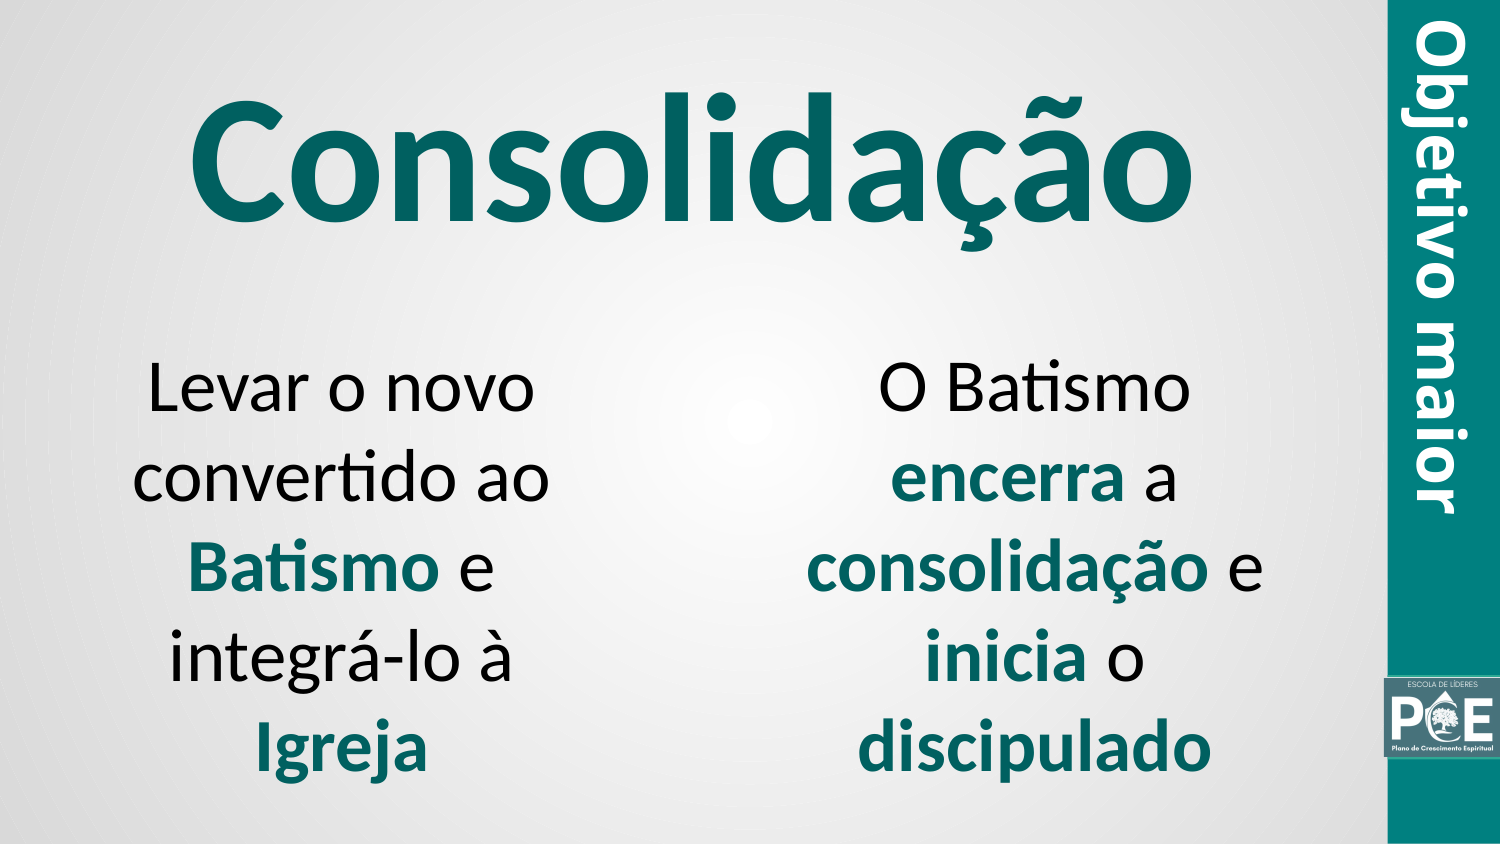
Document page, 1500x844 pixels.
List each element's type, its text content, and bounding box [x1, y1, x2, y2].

text_box Levar o novo convertido ao Batismo e integrá-lo à Igreja [66, 329, 618, 795]
text_box O Batismo encerra a consolidação e inicia o discipulado [759, 329, 1311, 795]
picture [1383, 677, 1500, 757]
text_box Consolidação [38, 31, 1349, 266]
text_box Objetivo maior [1397, 10, 1492, 524]
